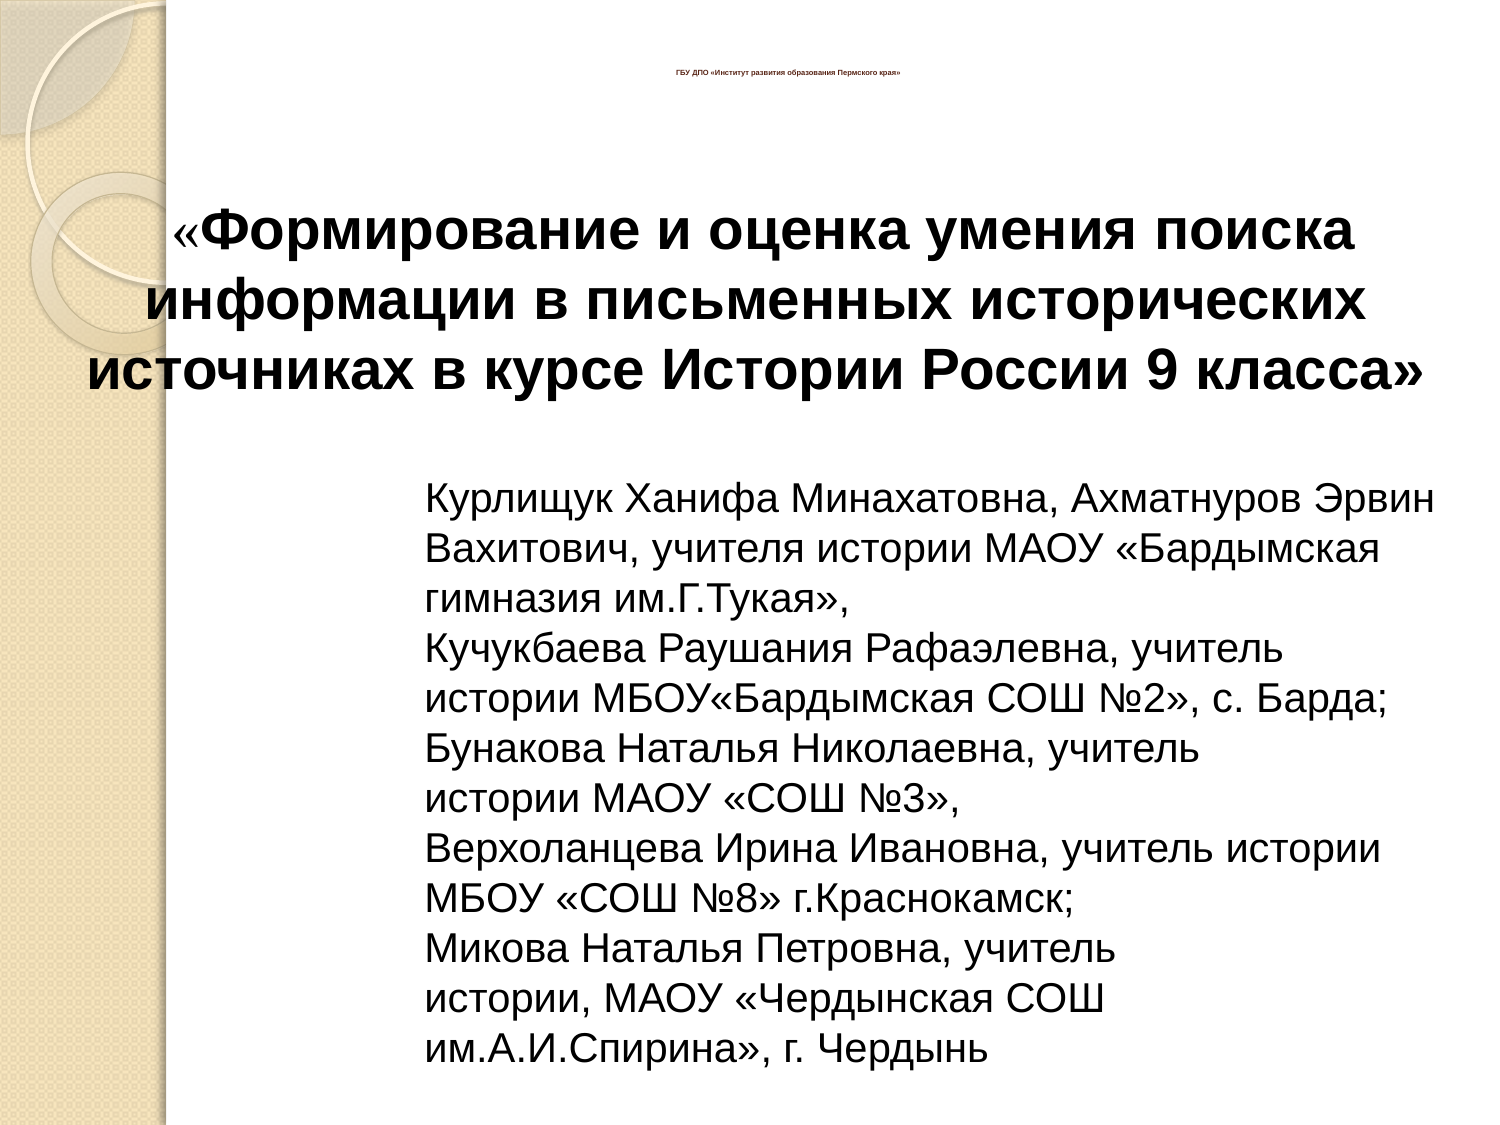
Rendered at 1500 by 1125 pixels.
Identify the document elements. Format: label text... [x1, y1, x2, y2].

text_box «Формирование и оценка умения поиска информации в письменных исторических источниках в курсе Истории России 9 класса» Курлищук Ханифа Минахатовна, Ахматнуров Эрвин Вахитович, учителя истории МАОУ «Бардымская гимназия им.Г.Тукая», Кучукбаева Раушания Рафаэлевна, учитель истории МБОУ«Бардымская СОШ №2», с. Барда; Бунакова Наталья Николаевна, учитель истории МАОУ «СОШ №3», Верхоланцева Ирина Ивановна, учитель истории МБОУ «СОШ №8» г.Краснокамск; Микова Наталья Петровна, учитель истории, МАОУ «Чердынская СОШ им.А.И.Спирина», г. Чердынь [53, 113, 1459, 1125]
title ГБУ ДПО «Институт развития образования Пермского края» [76, 0, 1500, 138]
